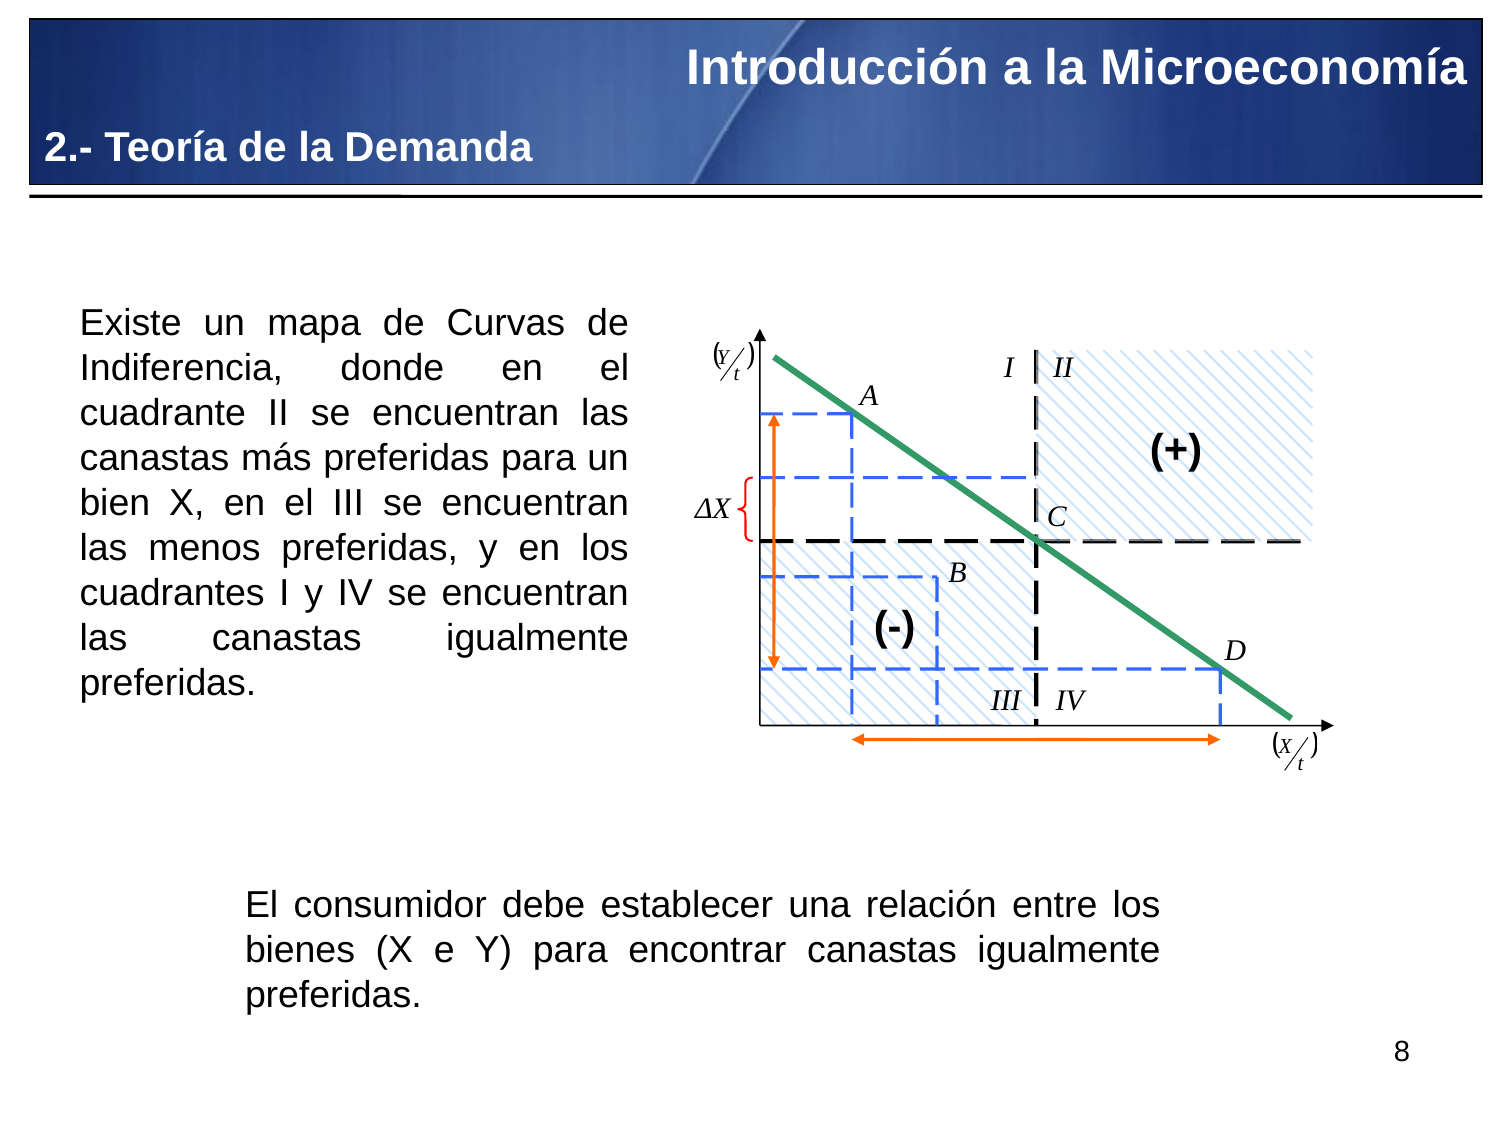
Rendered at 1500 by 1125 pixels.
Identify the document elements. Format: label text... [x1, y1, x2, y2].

text_box [29, 19, 1483, 185]
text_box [688, 328, 1335, 776]
slide_number 8 [1074, 1024, 1426, 1103]
text_box El consumidor debe establecer una relación entre los bienes (X e Y) para encontrar canastas igualmente preferidas. [230, 872, 1176, 1023]
text_box Introducción a la Microeconomía [608, 26, 1483, 102]
text_box 2.- Teoría de la Demanda [29, 112, 585, 178]
text_box Existe un mapa de Curvas de Indiferencia, donde en el cuadrante II se encuentran las canastas más preferidas para un bien X, en el III se encuentran las menos preferidas, y en los cuadrantes I y IV se encuentran las canastas igualmente preferidas. [64, 290, 644, 711]
